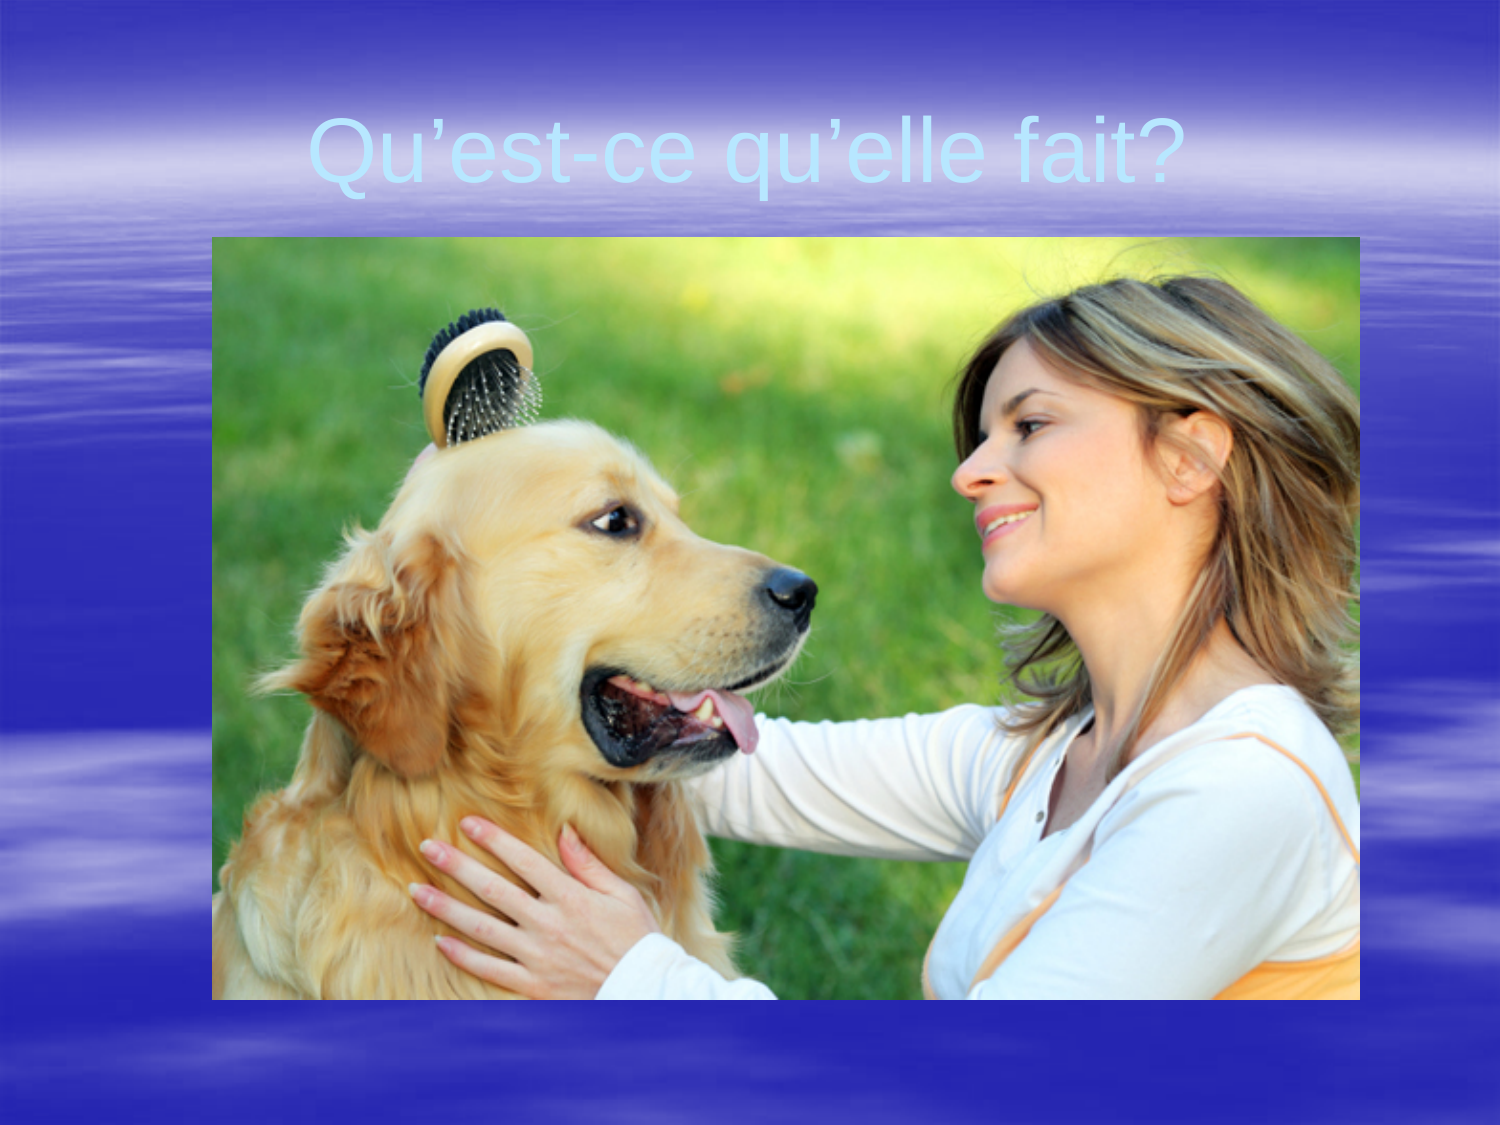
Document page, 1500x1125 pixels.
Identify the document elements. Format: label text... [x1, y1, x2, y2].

title Qu’est-ce qu’elle fait? [49, 37, 1446, 255]
picture [212, 237, 1360, 1001]
